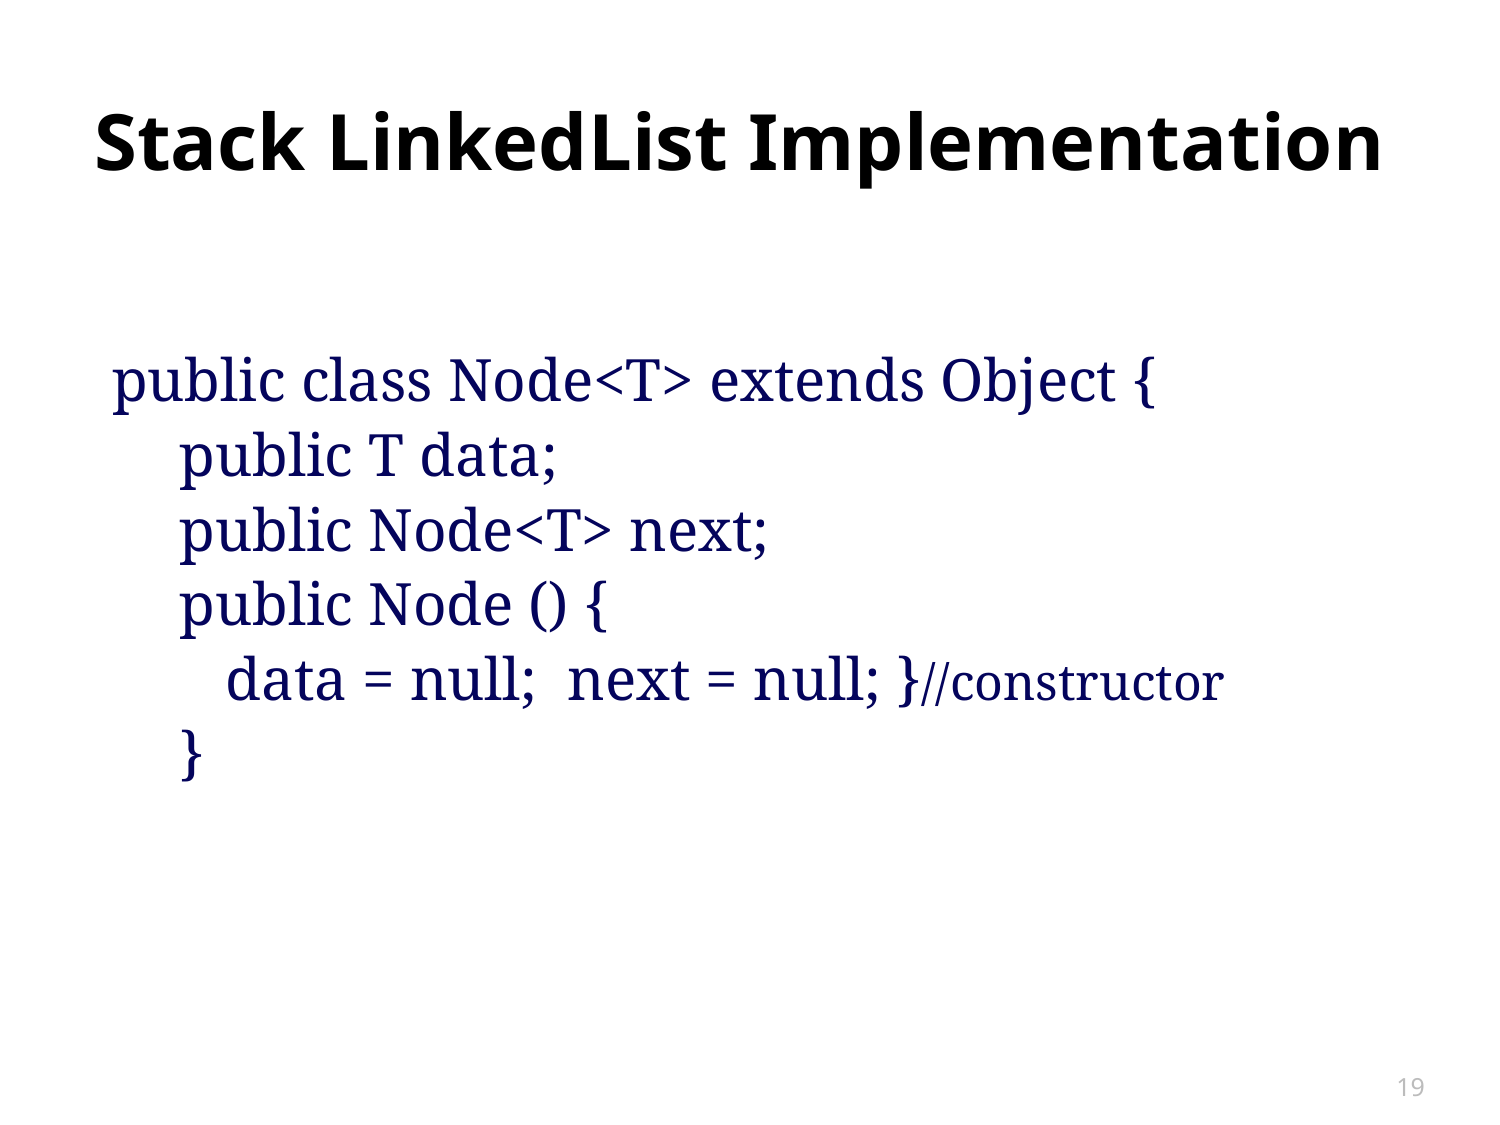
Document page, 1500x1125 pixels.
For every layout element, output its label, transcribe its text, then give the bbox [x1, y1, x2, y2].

slide_number 19 [1299, 1052, 1425, 1113]
title Stack LinkedList Implementation [75, 45, 1425, 233]
list public class Node<T> extends Object { public T data; public Node<T> next; public Node () { data = null; next = null; }//constructor } [75, 262, 1425, 1035]
